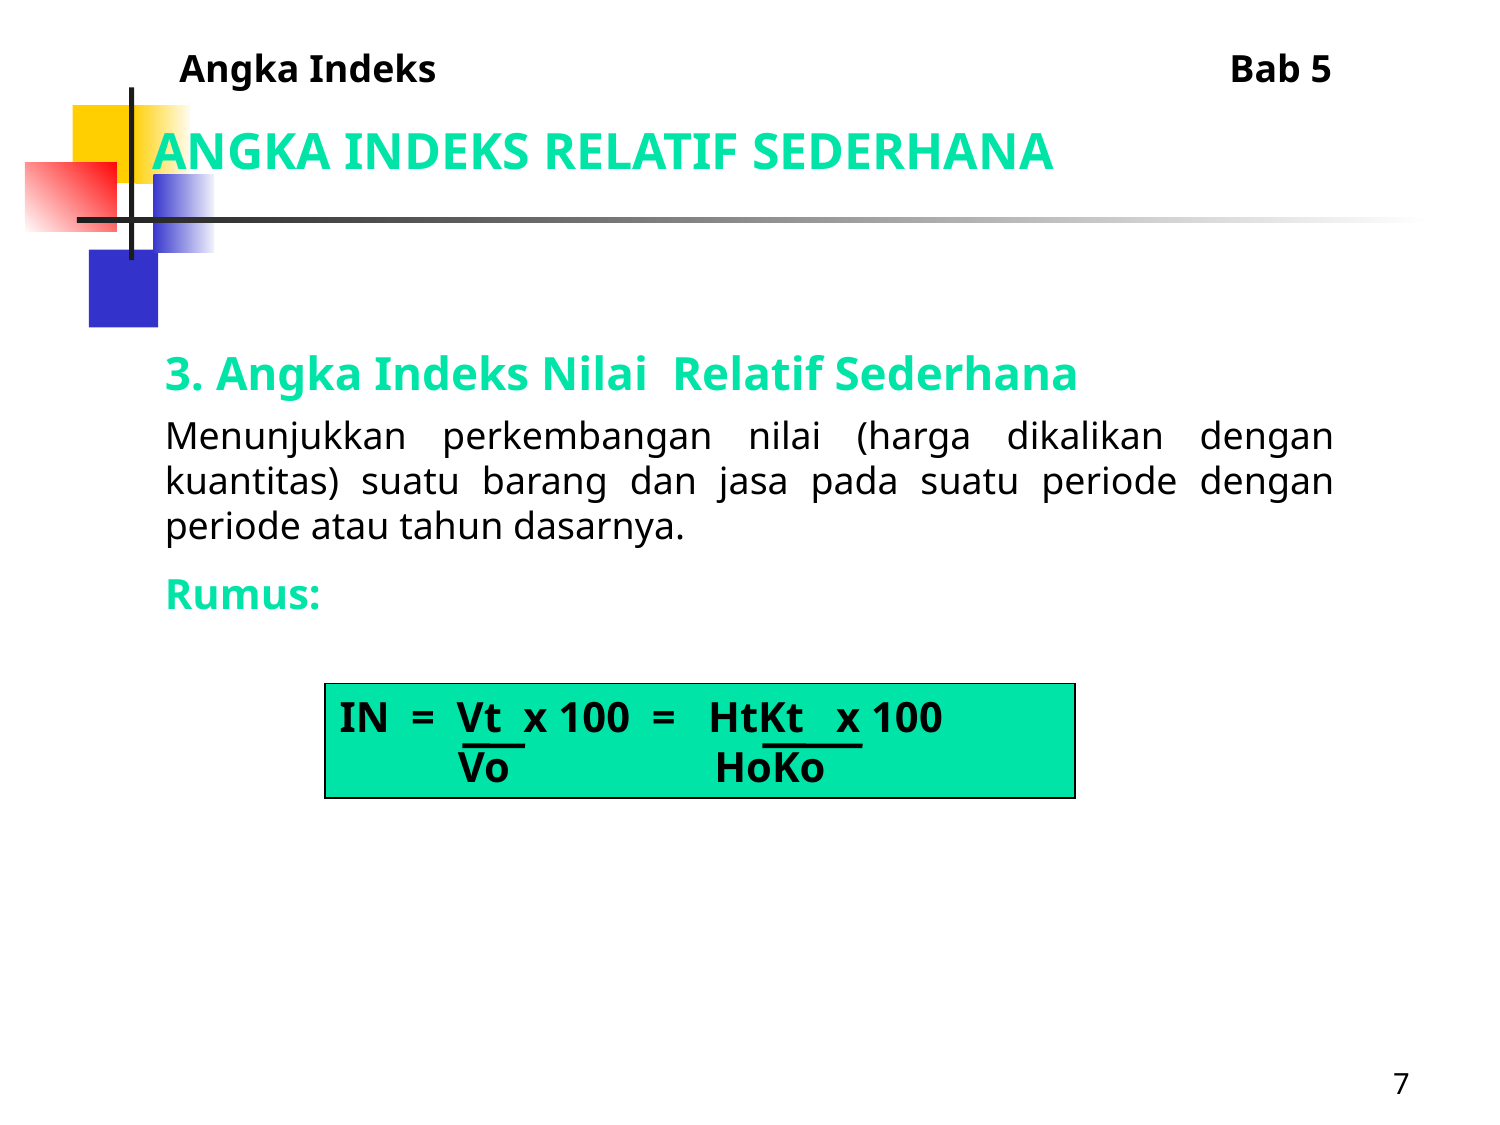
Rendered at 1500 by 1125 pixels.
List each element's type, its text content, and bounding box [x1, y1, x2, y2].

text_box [324, 683, 1076, 801]
slide_number 7 [1112, 1037, 1426, 1113]
text_box Angka Indeks Bab 5 [164, 37, 1348, 98]
text_box 3. Angka Indeks Nilai Relatif Sederhana Menunjukkan perkembangan nilai (harga dikalikan dengan kuantitas) suatu barang dan jasa pada suatu periode dengan periode atau tahun dasarnya. Rumus: [149, 337, 1350, 626]
text_box ANGKA INDEKS RELATIF SEDERHANA [137, 112, 1325, 188]
